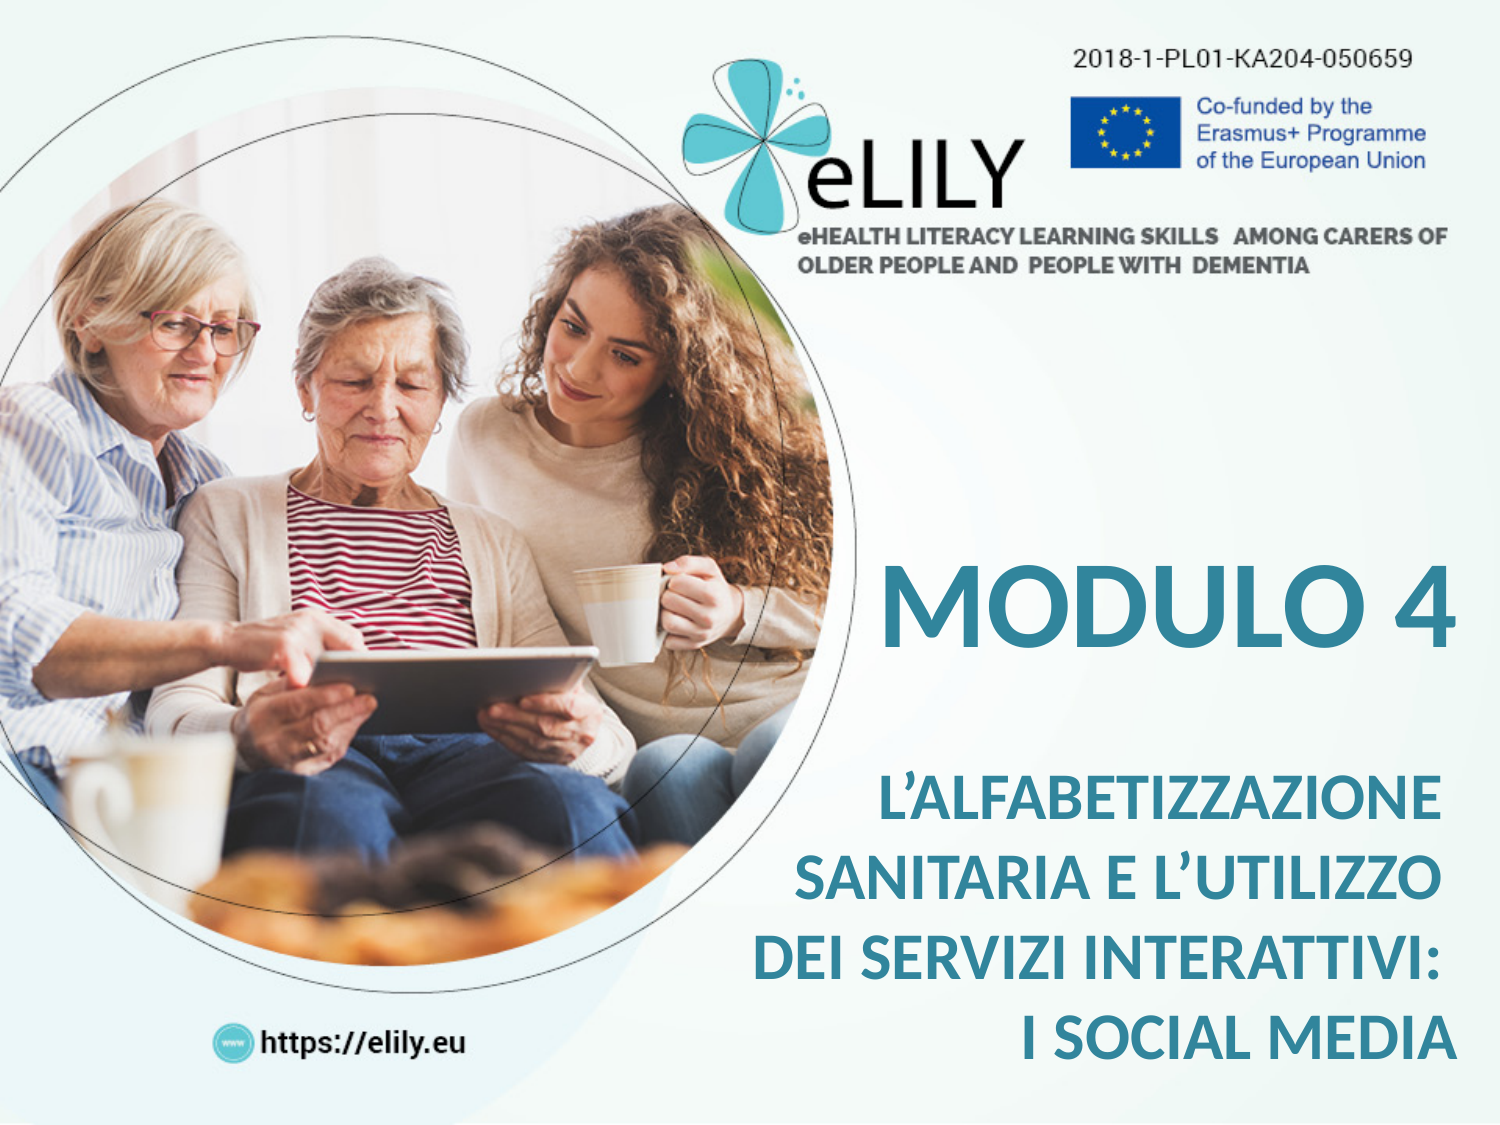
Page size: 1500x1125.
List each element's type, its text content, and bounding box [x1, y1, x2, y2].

picture [0, 0, 1500, 1125]
text_box MODULO 4 L’ALFABETIZZAZIONE SANITARIA E L’UTILIZZO DEI SERVIZI INTERATTIVI: I SOCIAL MEDIA [596, 515, 1473, 1080]
